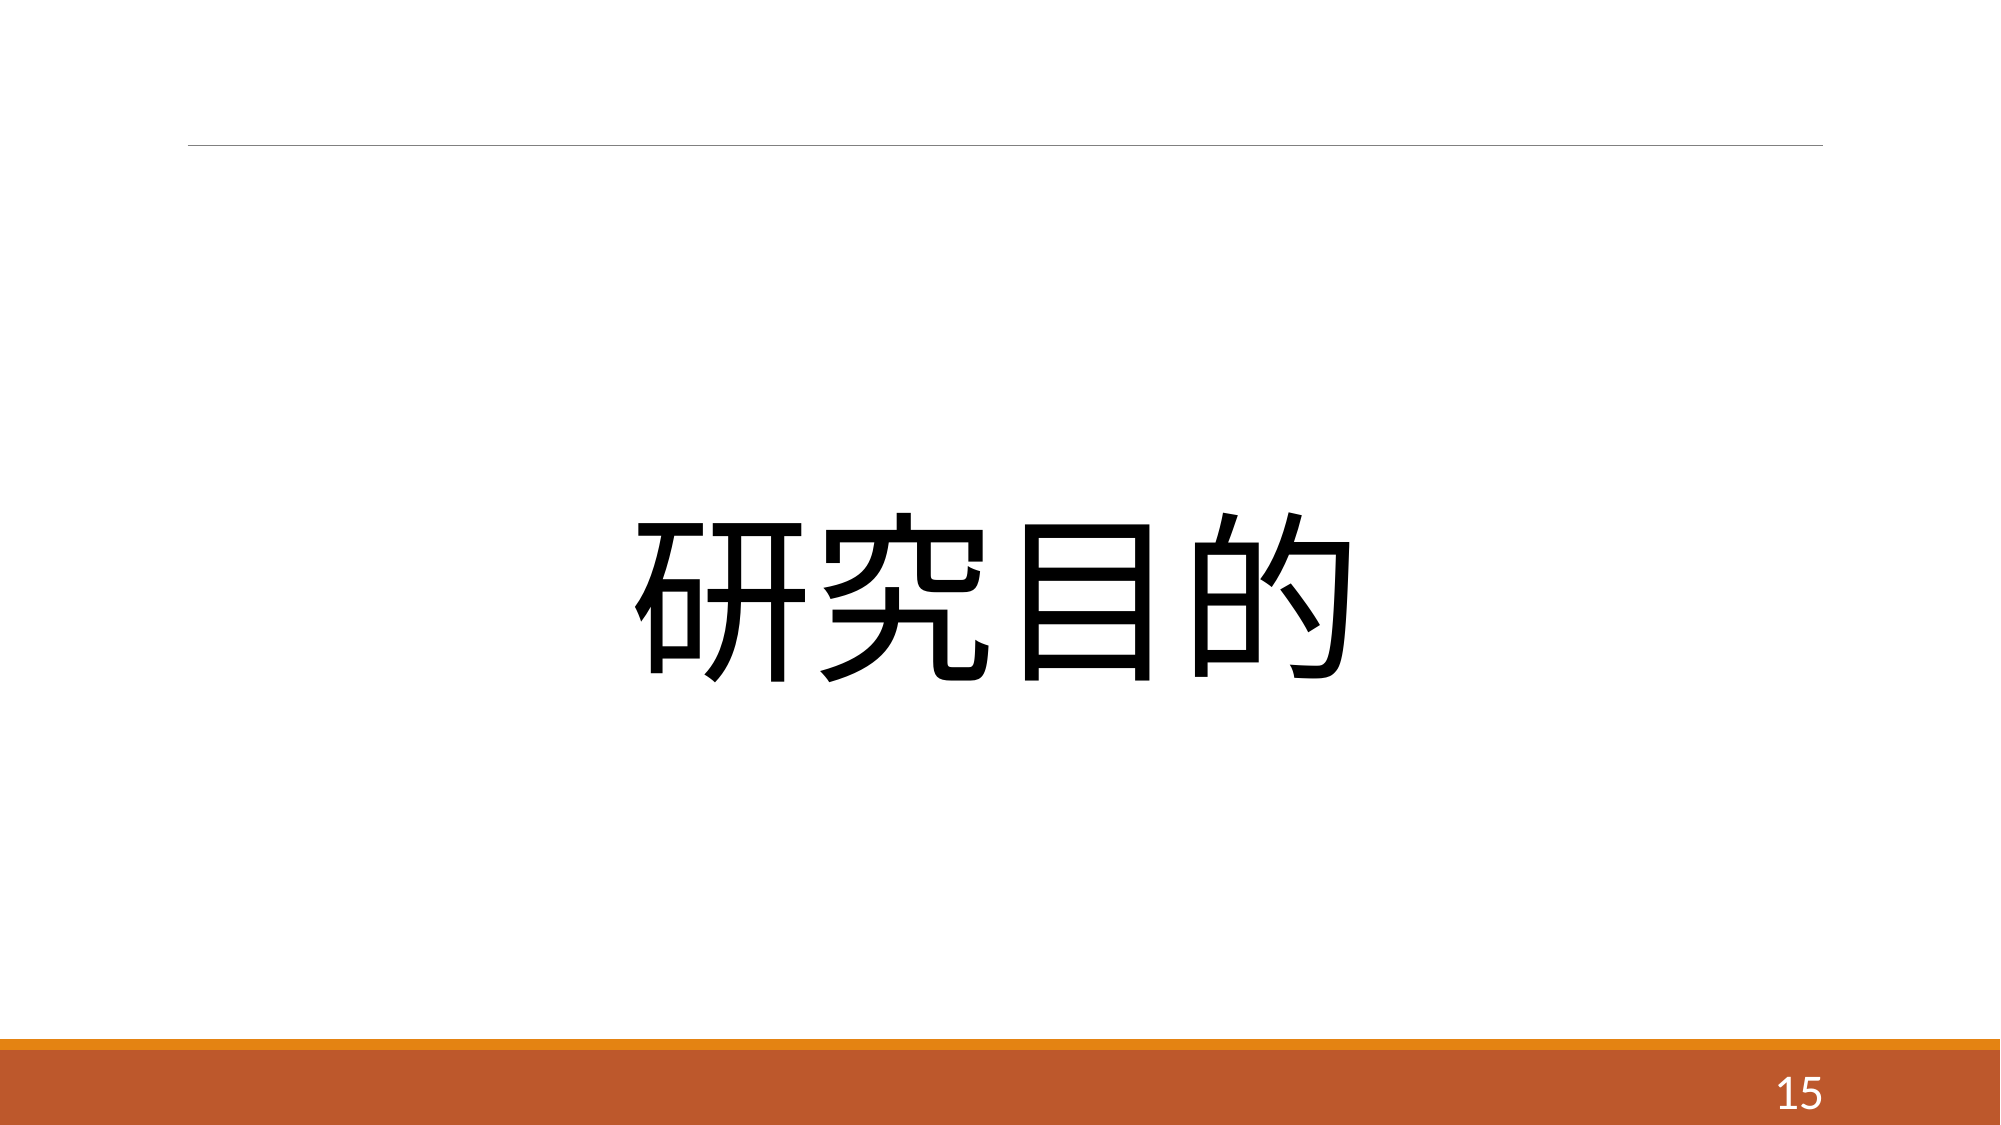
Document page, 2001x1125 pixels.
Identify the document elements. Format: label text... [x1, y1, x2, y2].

slide_number 15 [1624, 1059, 1840, 1120]
text_box 研究目的 [614, 476, 1495, 712]
